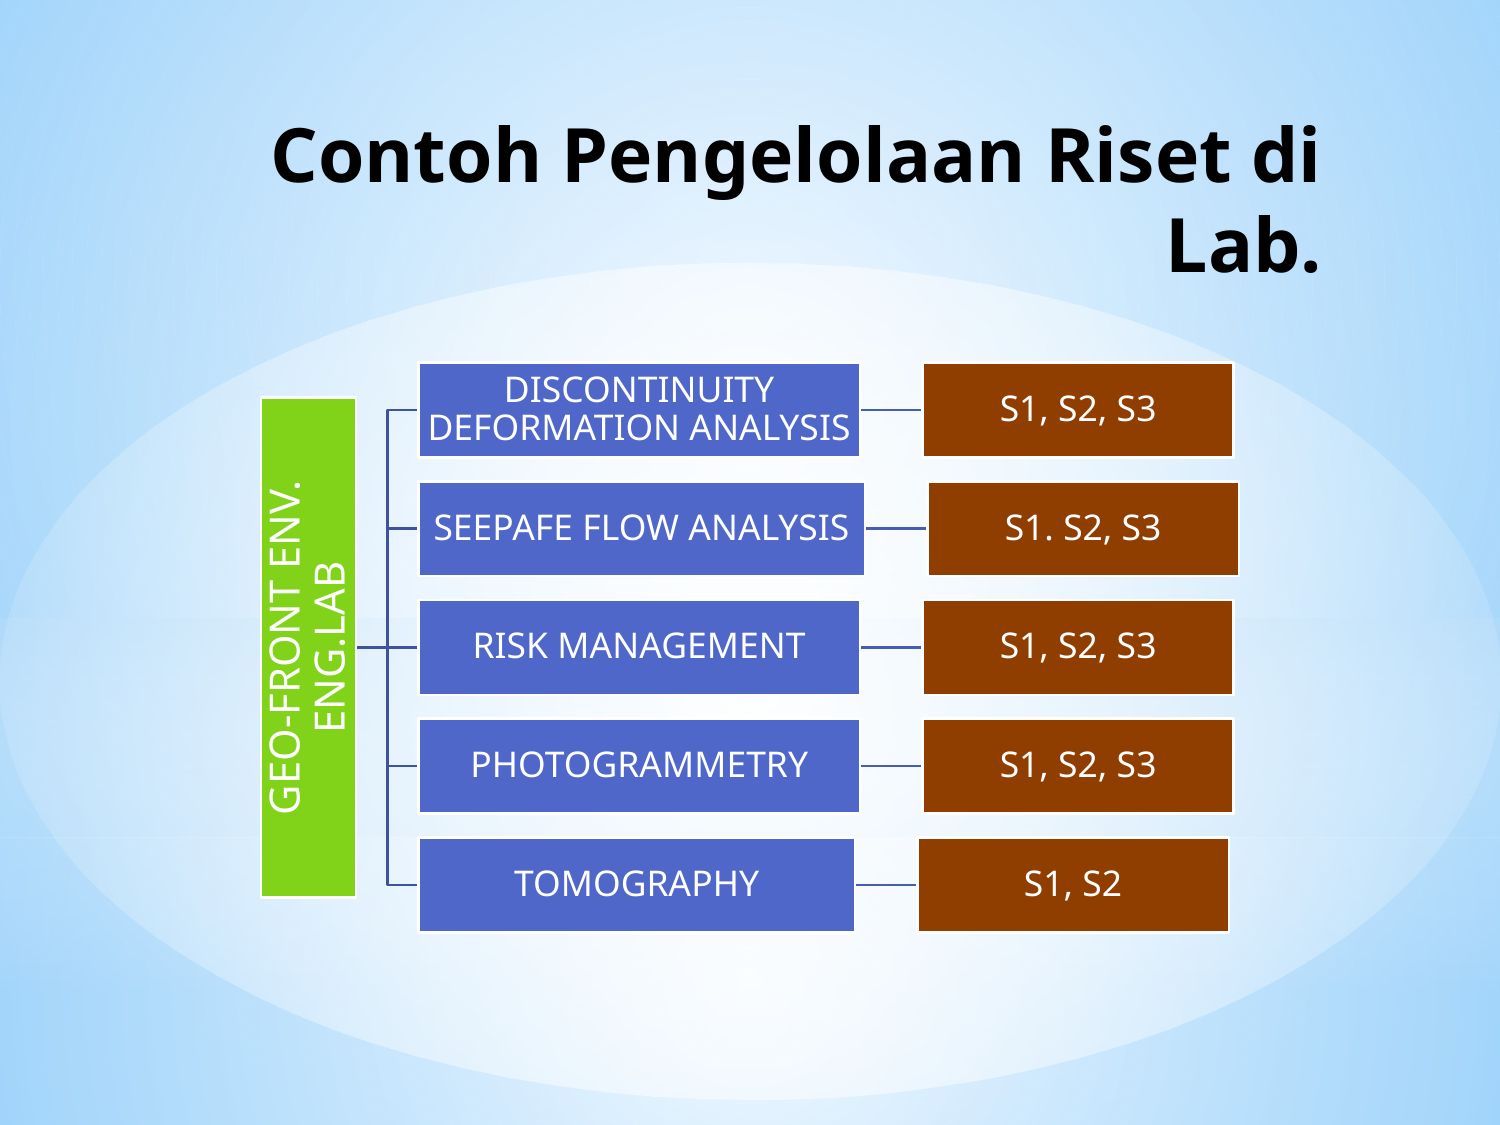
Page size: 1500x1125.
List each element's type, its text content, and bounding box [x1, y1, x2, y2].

title Contoh Pengelolaan Riset di Lab. [150, 99, 1338, 225]
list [0, 362, 1500, 933]
